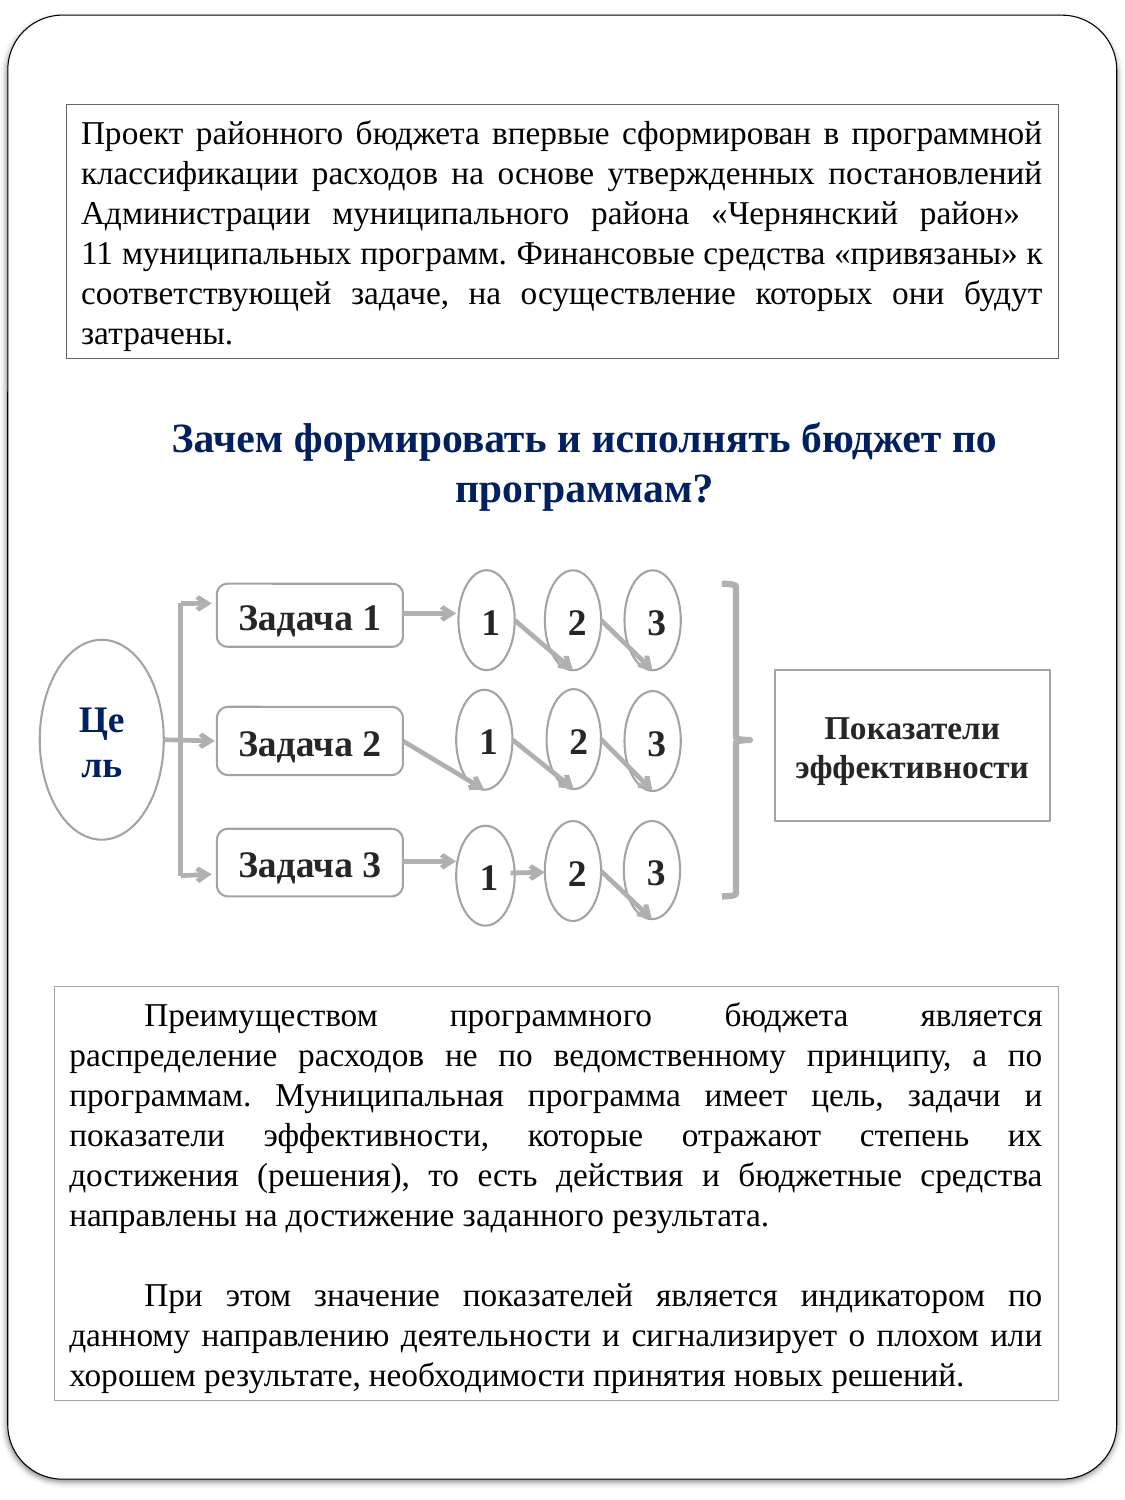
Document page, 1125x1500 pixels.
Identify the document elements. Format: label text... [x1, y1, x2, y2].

text_box 1 [455, 824, 516, 927]
text_box 2 [545, 688, 603, 791]
text_box Задача 3 [215, 827, 404, 898]
text_box 3 [623, 569, 682, 672]
text_box [721, 582, 751, 898]
text_box Проект районного бюджета впервые сформирован в программной классификации расходов на основе утвержденных постановлений Администрации муниципального района «Чернянский район» 11 муниципальных программ. Финансовые средства «привязаны» к соответствующей задаче, на осуществление которых они будут затрачены. [66, 104, 1059, 359]
text_box Цель [38, 638, 165, 841]
text_box 1 [457, 569, 516, 672]
text_box 2 [543, 569, 603, 672]
text_box Задача 1 [215, 582, 404, 648]
text_box 3 [622, 819, 682, 921]
text_box Показатели эффективности [774, 669, 1051, 822]
text_box Задача 2 [215, 705, 404, 777]
text_box Зачем формировать и исполнять бюджет по программам? [92, 403, 1077, 519]
text_box 3 [623, 690, 682, 793]
text_box 1 [455, 688, 514, 791]
text_box Преимуществом программного бюджета является распределение расходов не по ведомственному принципу, а по программам. Муниципальная программа имеет цель, задачи и показатели эффективности, которые отражают степень их достижения (решения), то есть действия и бюджетные средства направлены на достижение заданного результата. При этом значение показателей является индикатором по данному направлению деятельности и сигнализирует о плохом или хорошем результате, необходимости принятия новых решений. [54, 986, 1059, 1401]
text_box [600, 738, 625, 742]
text_box 2 [543, 820, 603, 923]
